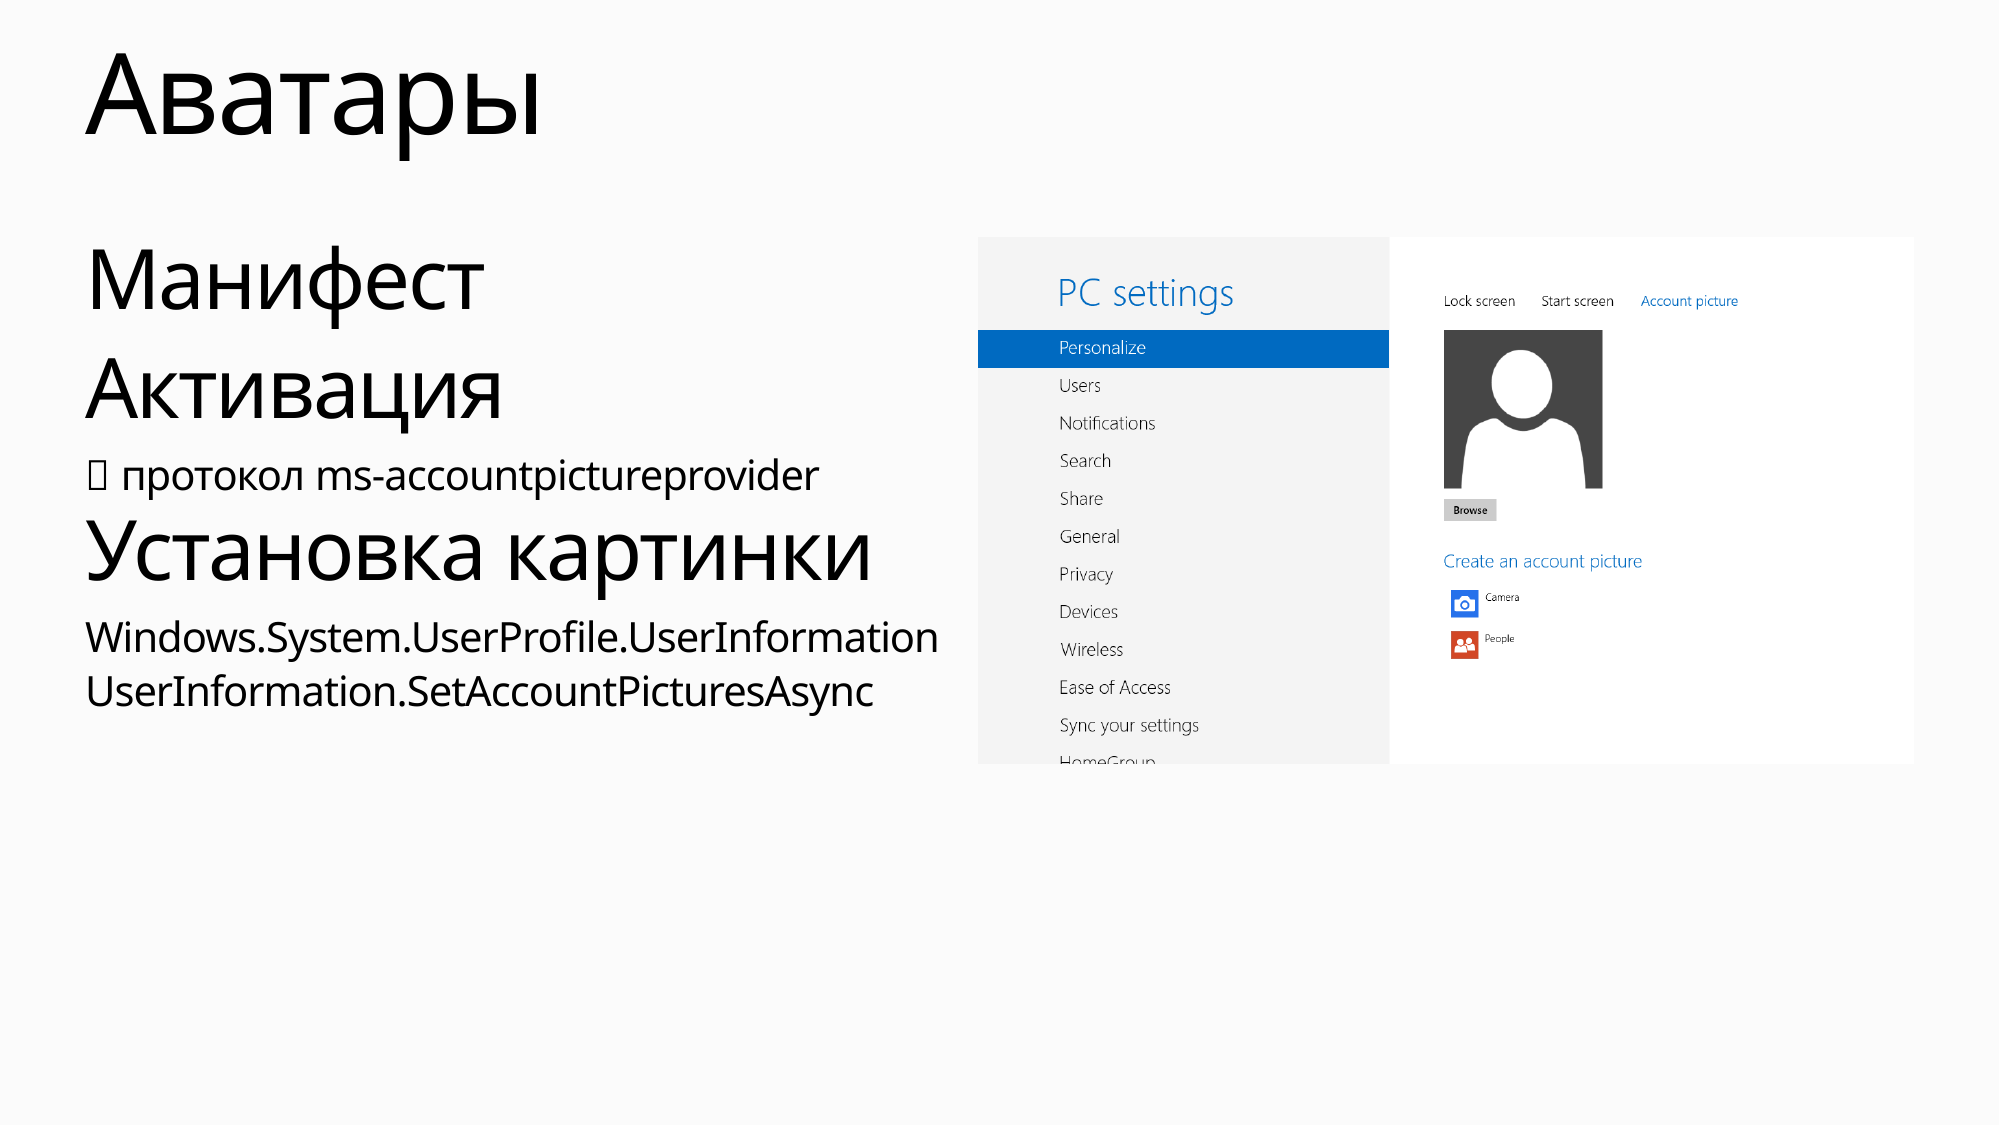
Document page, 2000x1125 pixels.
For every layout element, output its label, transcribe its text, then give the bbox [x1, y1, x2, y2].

title Аватары [85, 37, 1914, 161]
list Манифест Активация  протокол ms-accountpictureprovider Установка картинки Windows.System.UserProfile.UserInformation UserInformation.SetAccountPicturesAsync [85, 237, 976, 721]
picture [978, 237, 1915, 764]
